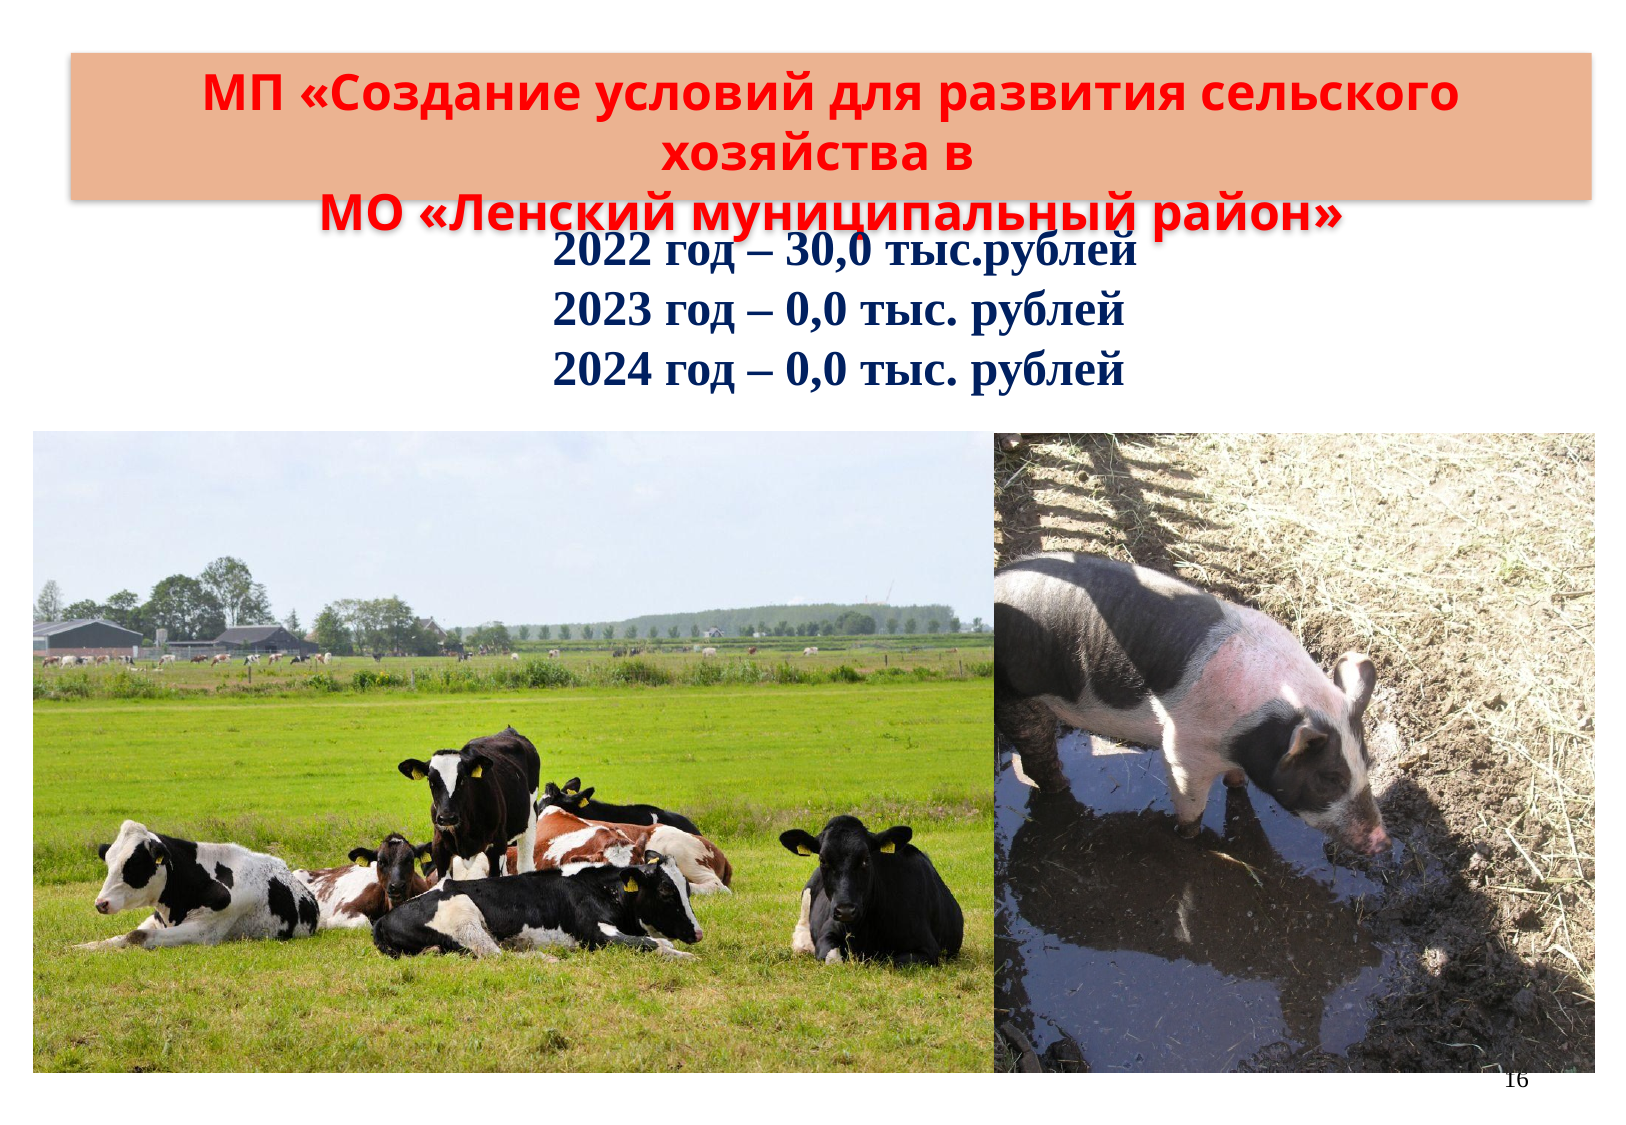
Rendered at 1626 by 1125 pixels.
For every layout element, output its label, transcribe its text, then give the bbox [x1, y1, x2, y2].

picture [32, 431, 1596, 1074]
text_box 16 [1164, 1081, 1544, 1100]
text_box 2022 год – 30,0 тыс.рублей 2023 год – 0,0 тыс. рублей 2024 год – 0,0 тыс. рублей [537, 208, 1194, 403]
text_box МП «Создание условий для развития сельского хозяйства в МО «Ленский муниципальный район» [70, 52, 1592, 200]
